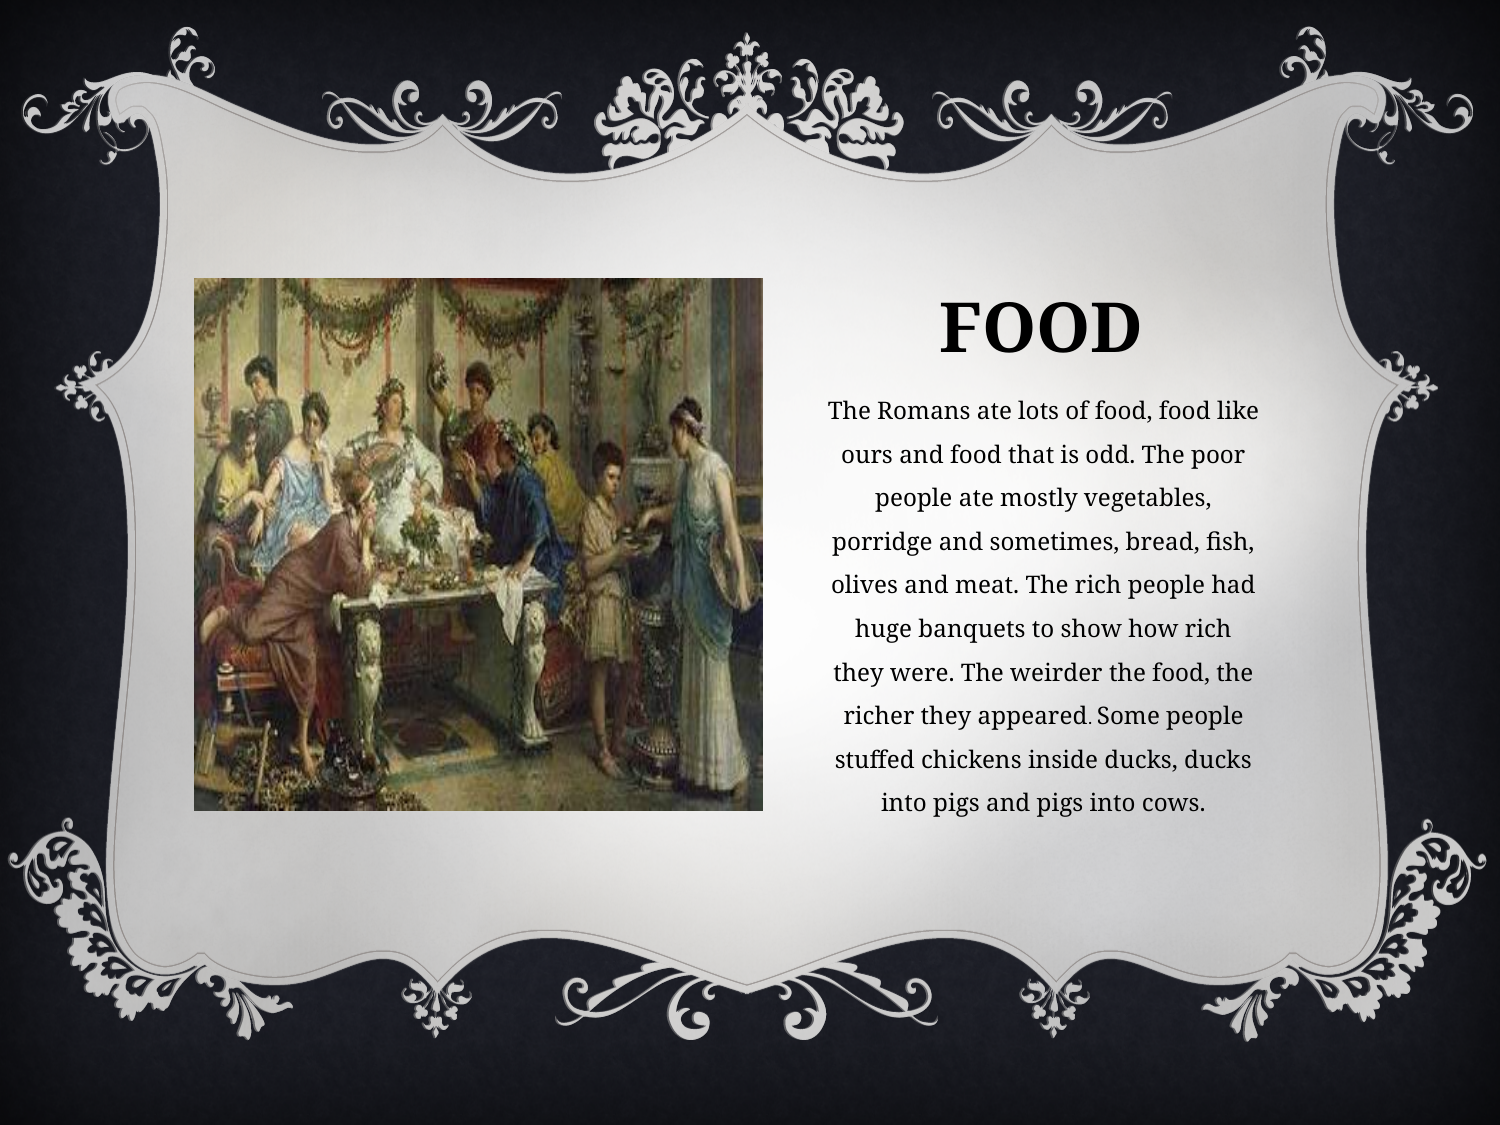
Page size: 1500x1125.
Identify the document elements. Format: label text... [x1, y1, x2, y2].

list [194, 278, 763, 811]
list The Romans ate lots of food, food like ours and food that is odd. The poor people ate mostly vegetables, porridge and sometimes, bread, fish, olives and meat. The rich people had huge banquets to show how rich they were. The weirder the food, the richer they appeared. Some people stuffed chickens inside ducks, ducks into pigs and pigs into cows. [812, 373, 1275, 850]
picture [0, 0, 1500, 1125]
title Food [812, 275, 1275, 373]
